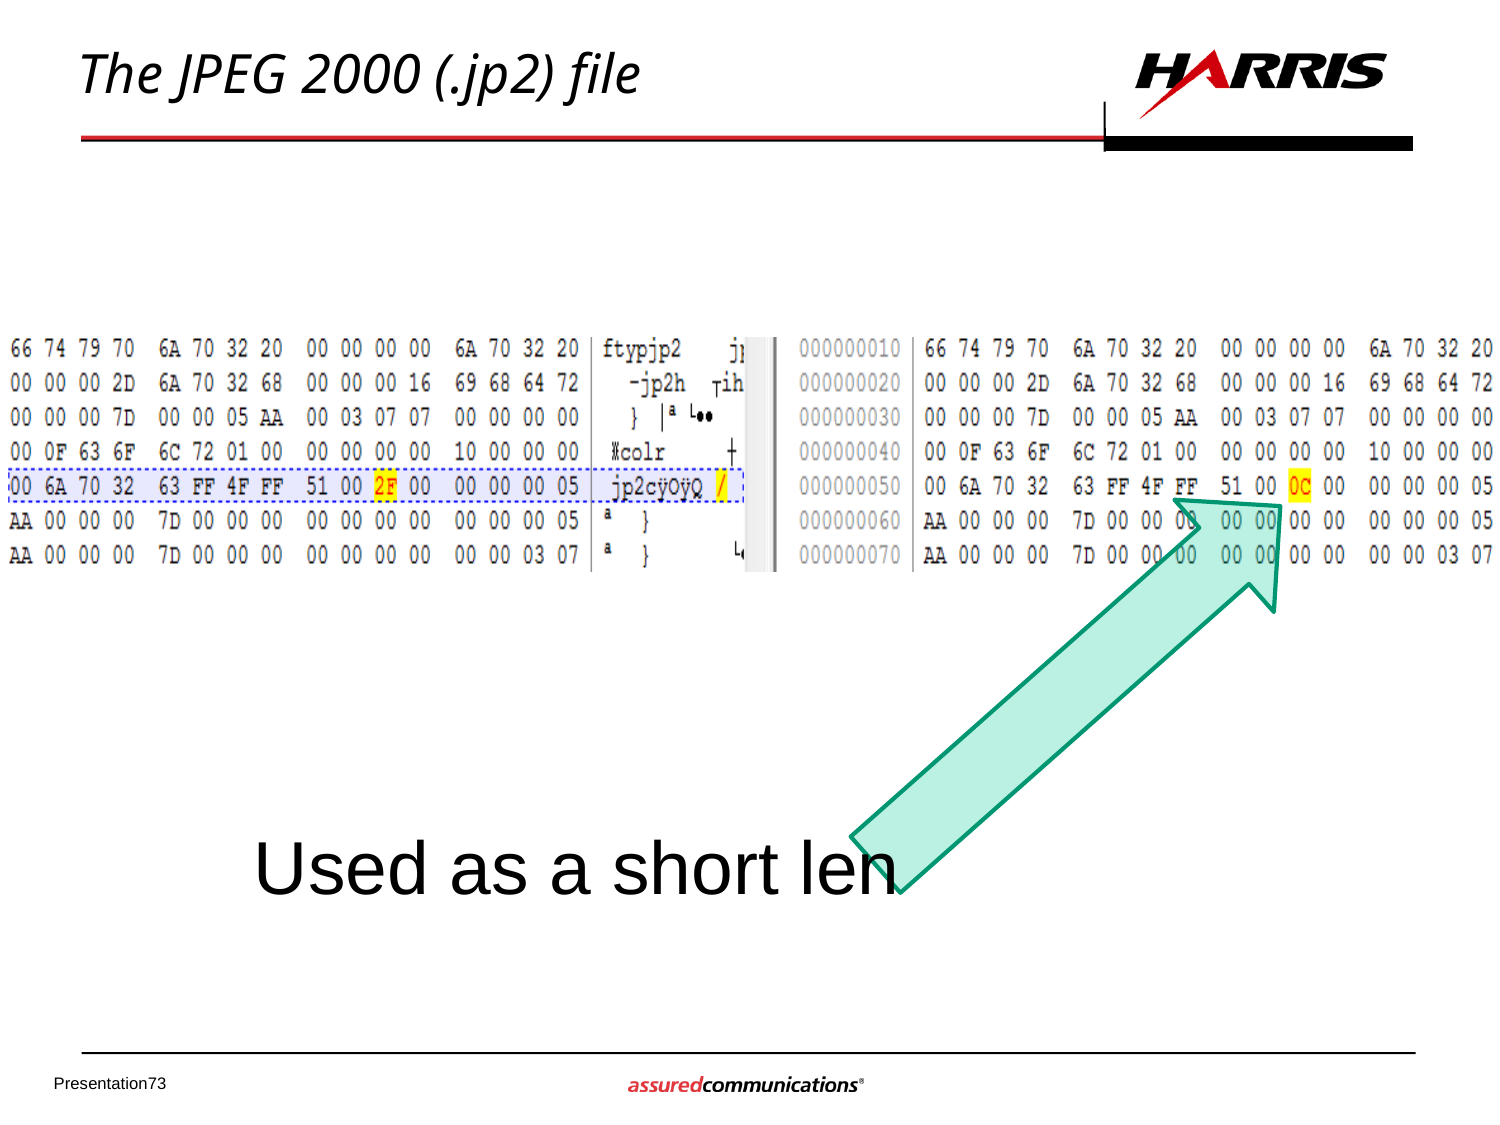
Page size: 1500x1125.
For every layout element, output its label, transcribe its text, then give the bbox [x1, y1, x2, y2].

text_box Used as a short len [239, 812, 915, 918]
picture [1135, 49, 1387, 119]
text_box [875, 580, 1278, 883]
picture [628, 1076, 864, 1092]
title The JPEG 2000 (.jp2) file [62, 27, 951, 117]
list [2, 337, 1500, 572]
